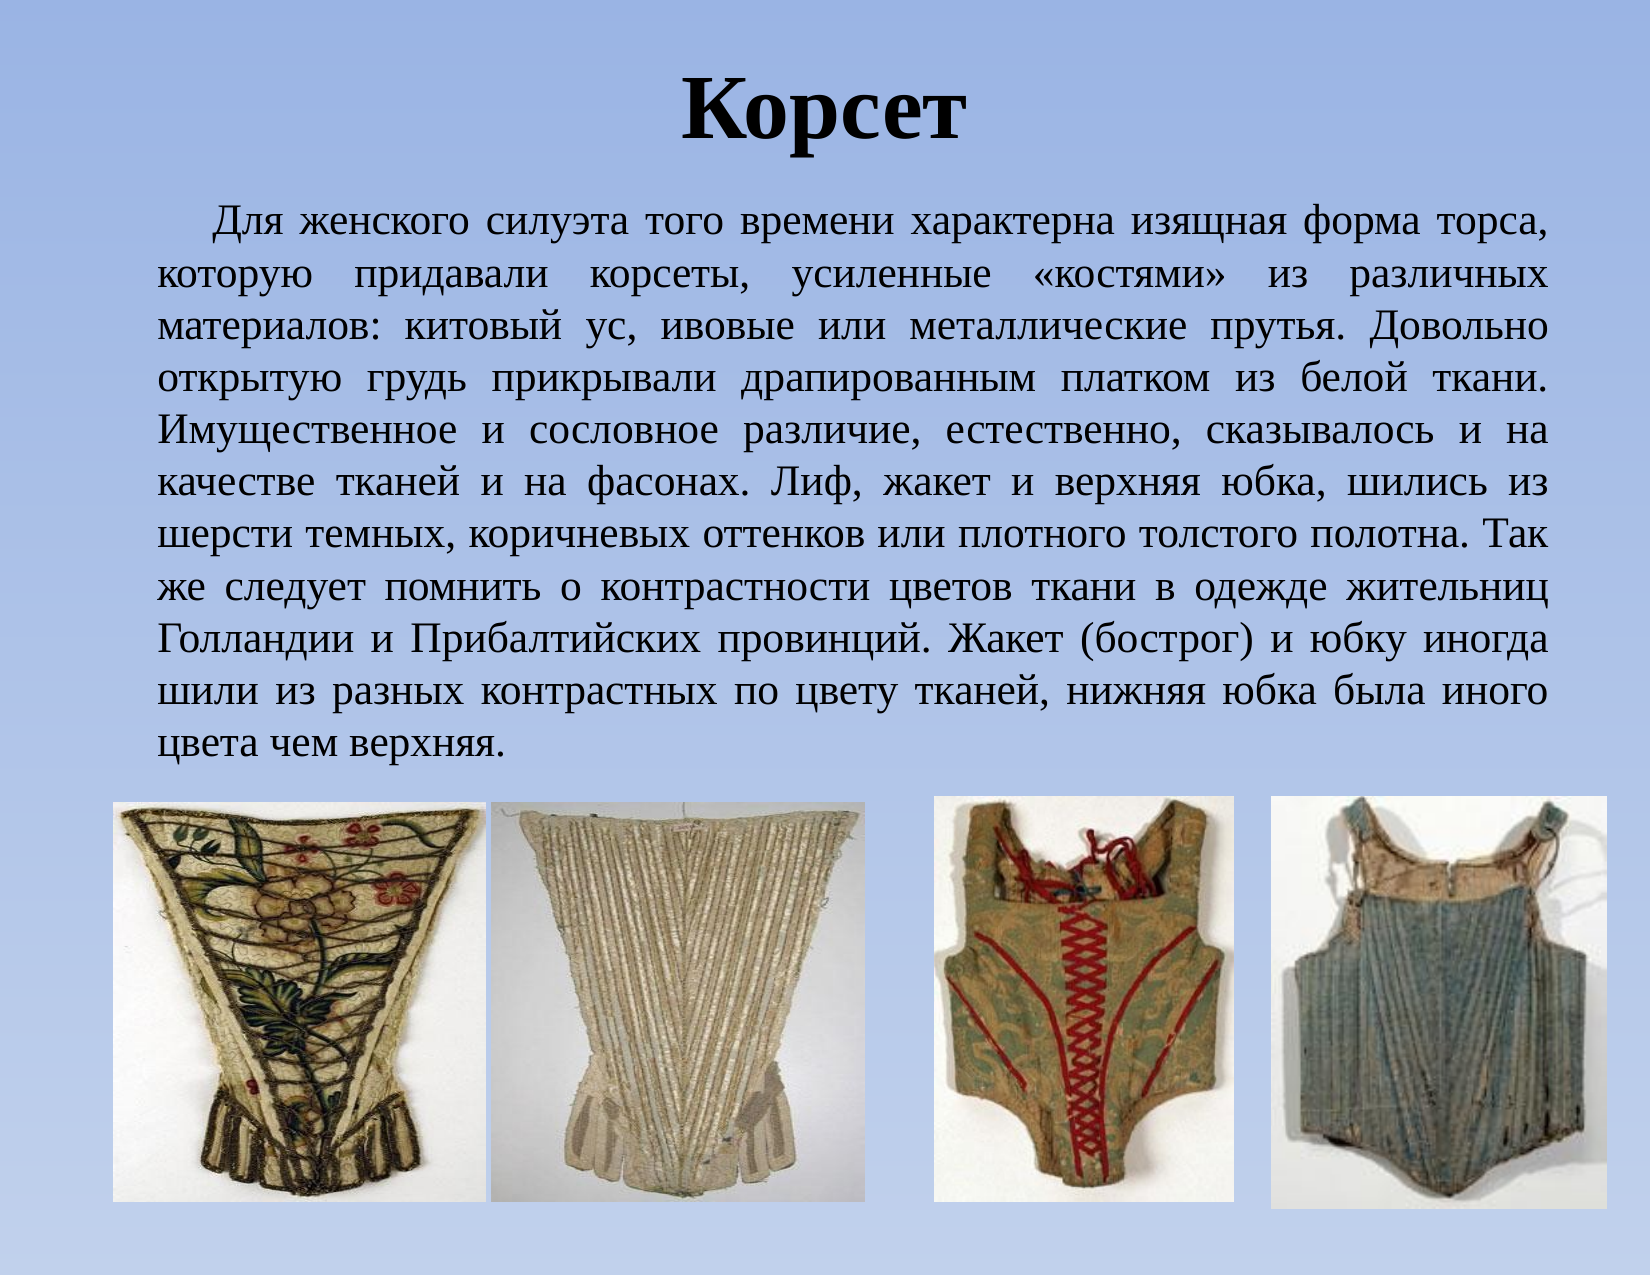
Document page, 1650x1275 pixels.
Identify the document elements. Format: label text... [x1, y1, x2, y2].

picture [934, 796, 1234, 1203]
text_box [112, 802, 865, 1203]
picture [1271, 796, 1608, 1209]
text_box Корсет [82, 51, 1568, 183]
text_box Для женского силуэта того времени характерна изящная форма торса, которую придавали корсеты, усиленные «костями» из различных материалов: китовый ус, ивовые или металлические прутья. Довольно открытую грудь прикрывали драпированным платком из белой ткани. Имущественное и сословное различие, естественно, сказывалось и на качестве тканей и на фасонах. Лиф, жакет и верхняя юбка, шились из шерсти темных, коричневых оттенков или плотного толстого полотна. Так же следует помнить о контрастности цветов ткани в одежде жительниц Голландии и Прибалтийских провинций. Жакет (бострог) и юбку иногда шили из разных контрастных по цвету тканей, нижняя юбка была иного цвета чем верхняя. [82, 183, 1568, 791]
